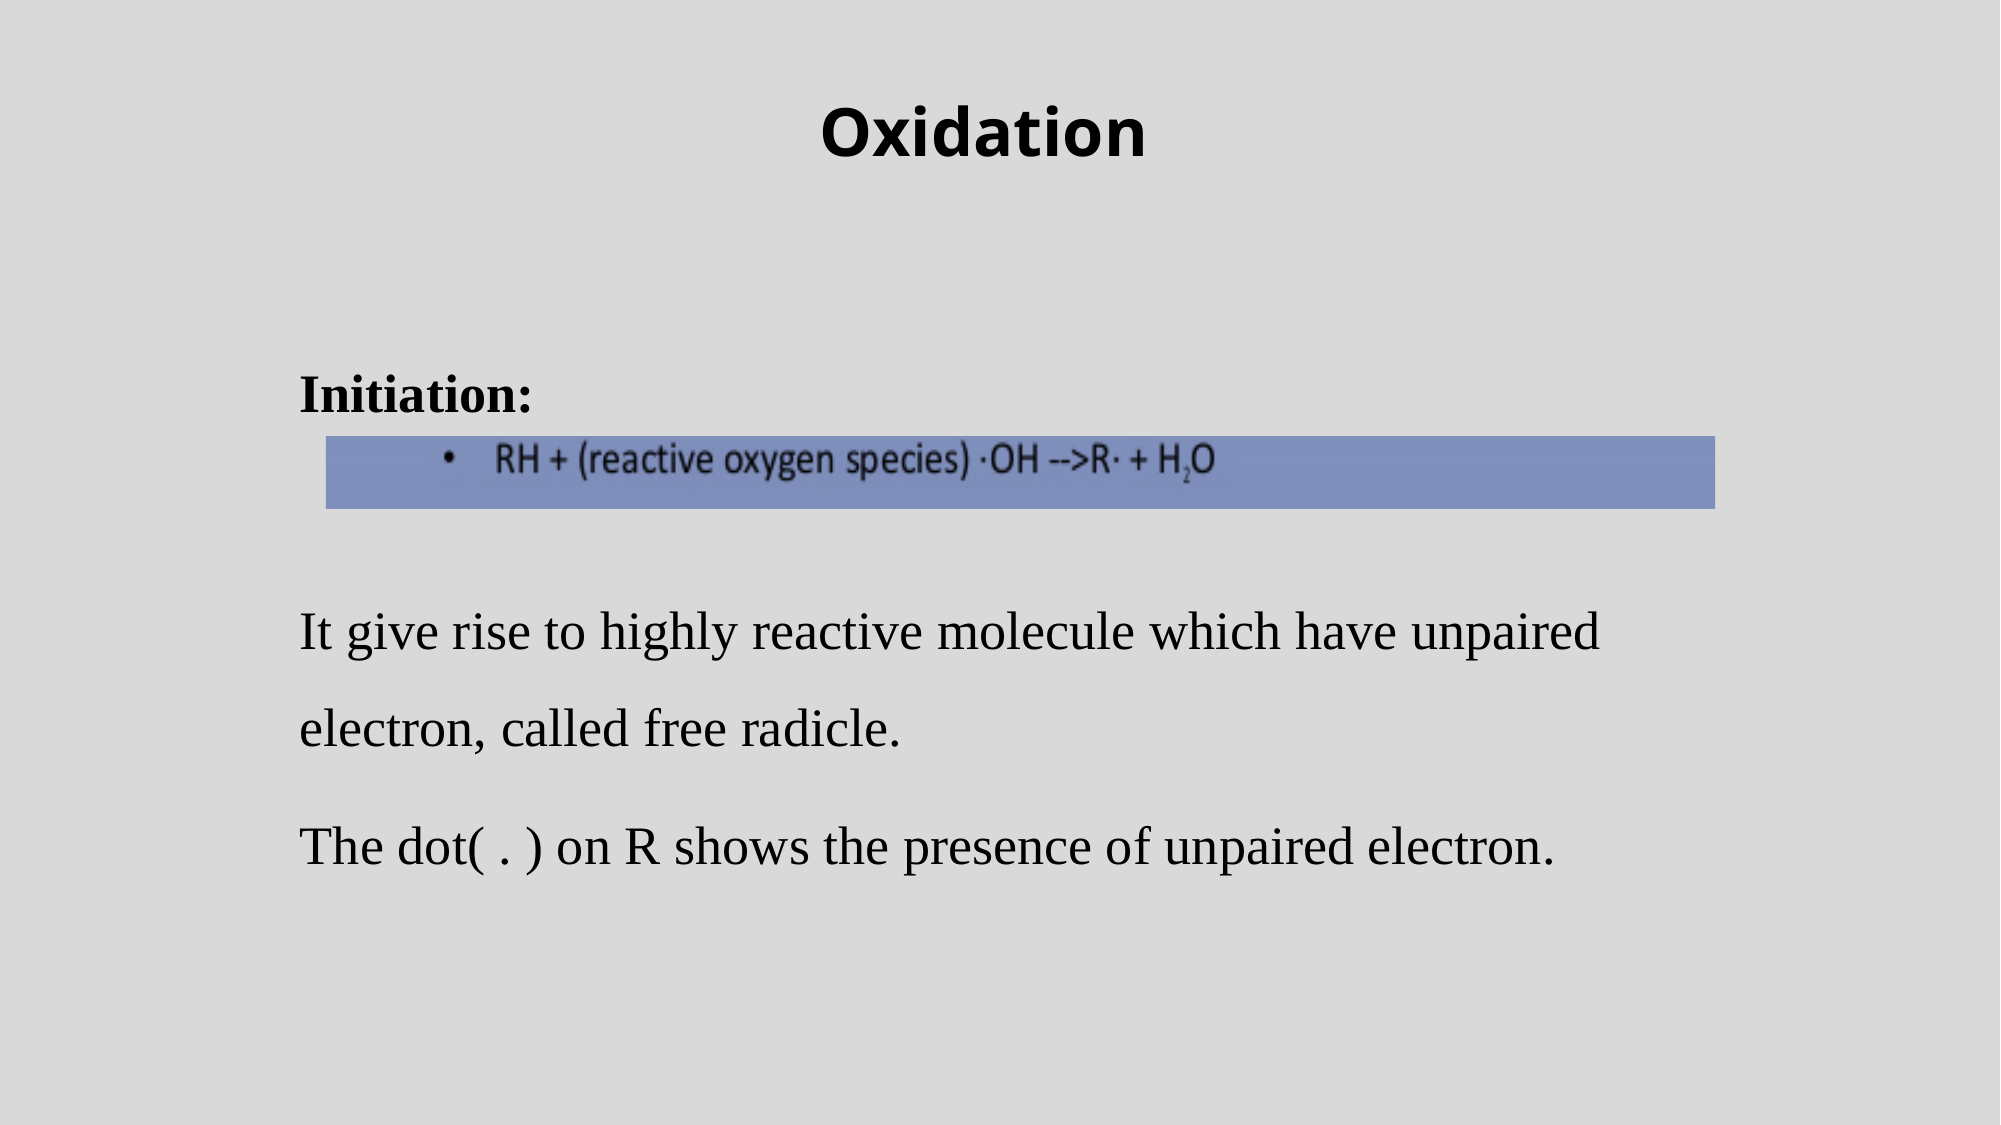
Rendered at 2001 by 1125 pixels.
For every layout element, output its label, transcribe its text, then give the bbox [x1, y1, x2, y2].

picture [325, 436, 1716, 509]
subtitle Initiation: It give rise to highly reactive molecule which have unpaired electron, called free radicle. The dot( . ) on R shows the presence of unpaired electron. [284, 232, 1785, 1125]
title Oxidation [249, 17, 1750, 192]
